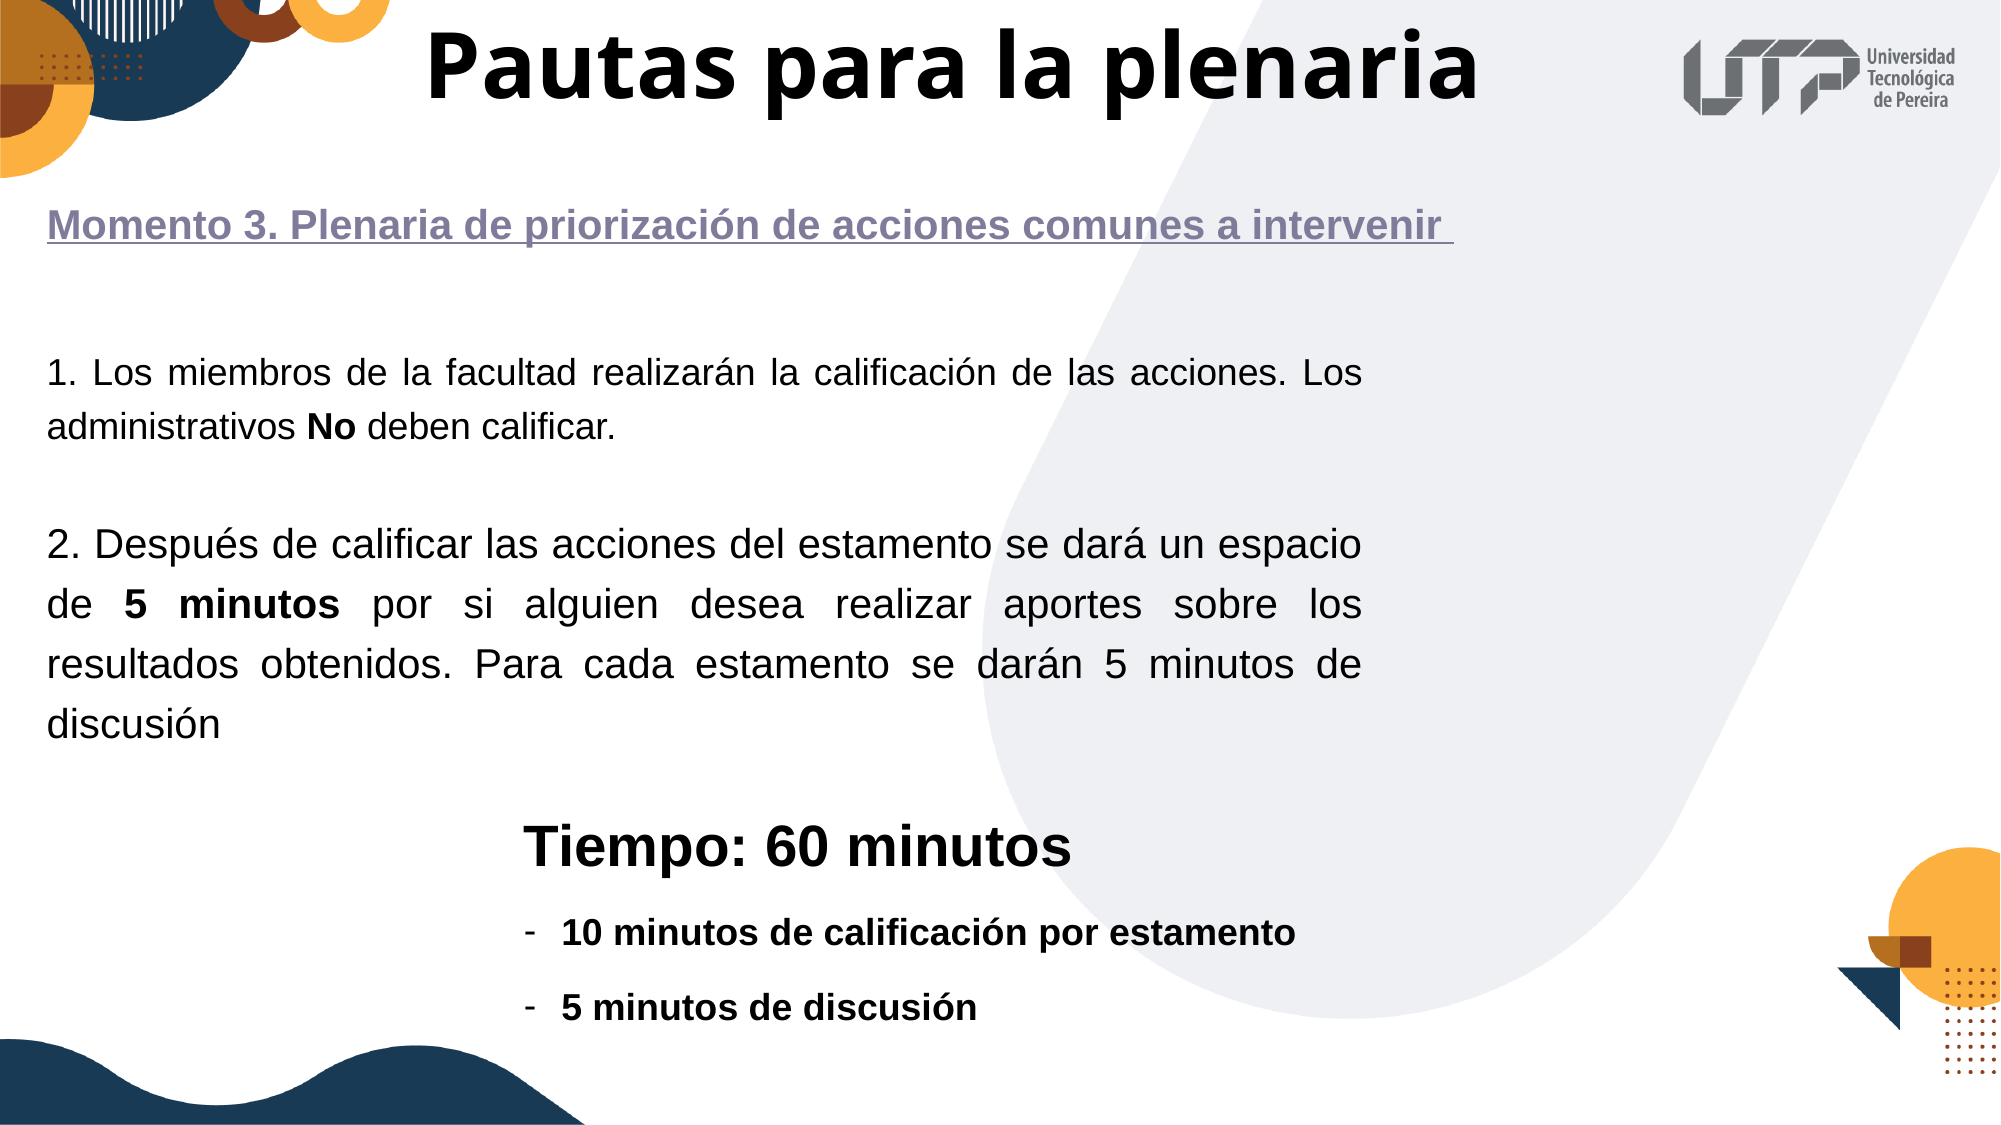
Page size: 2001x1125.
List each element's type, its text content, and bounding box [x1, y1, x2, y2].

text_box Pautas para la plenaria [409, 0, 1498, 125]
picture [0, 0, 2001, 1125]
list Momento 3. Plenaria de priorización de acciones comunes a intervenir [31, 180, 1759, 445]
text_box Tiempo: 60 minutos 10 minutos de calificación por estamento 5 minutos de discusión [508, 786, 1378, 875]
text_box 1. Los miembros de la facultad realizarán la calificación de las acciones. Los administrativos No deben calificar. 2. Después de calificar las acciones del estamento se dará un espacio de 5 minutos por si alguien desea realizar aportes sobre los resultados obtenidos. Para cada estamento se darán 5 minutos de discusión [31, 331, 1378, 755]
